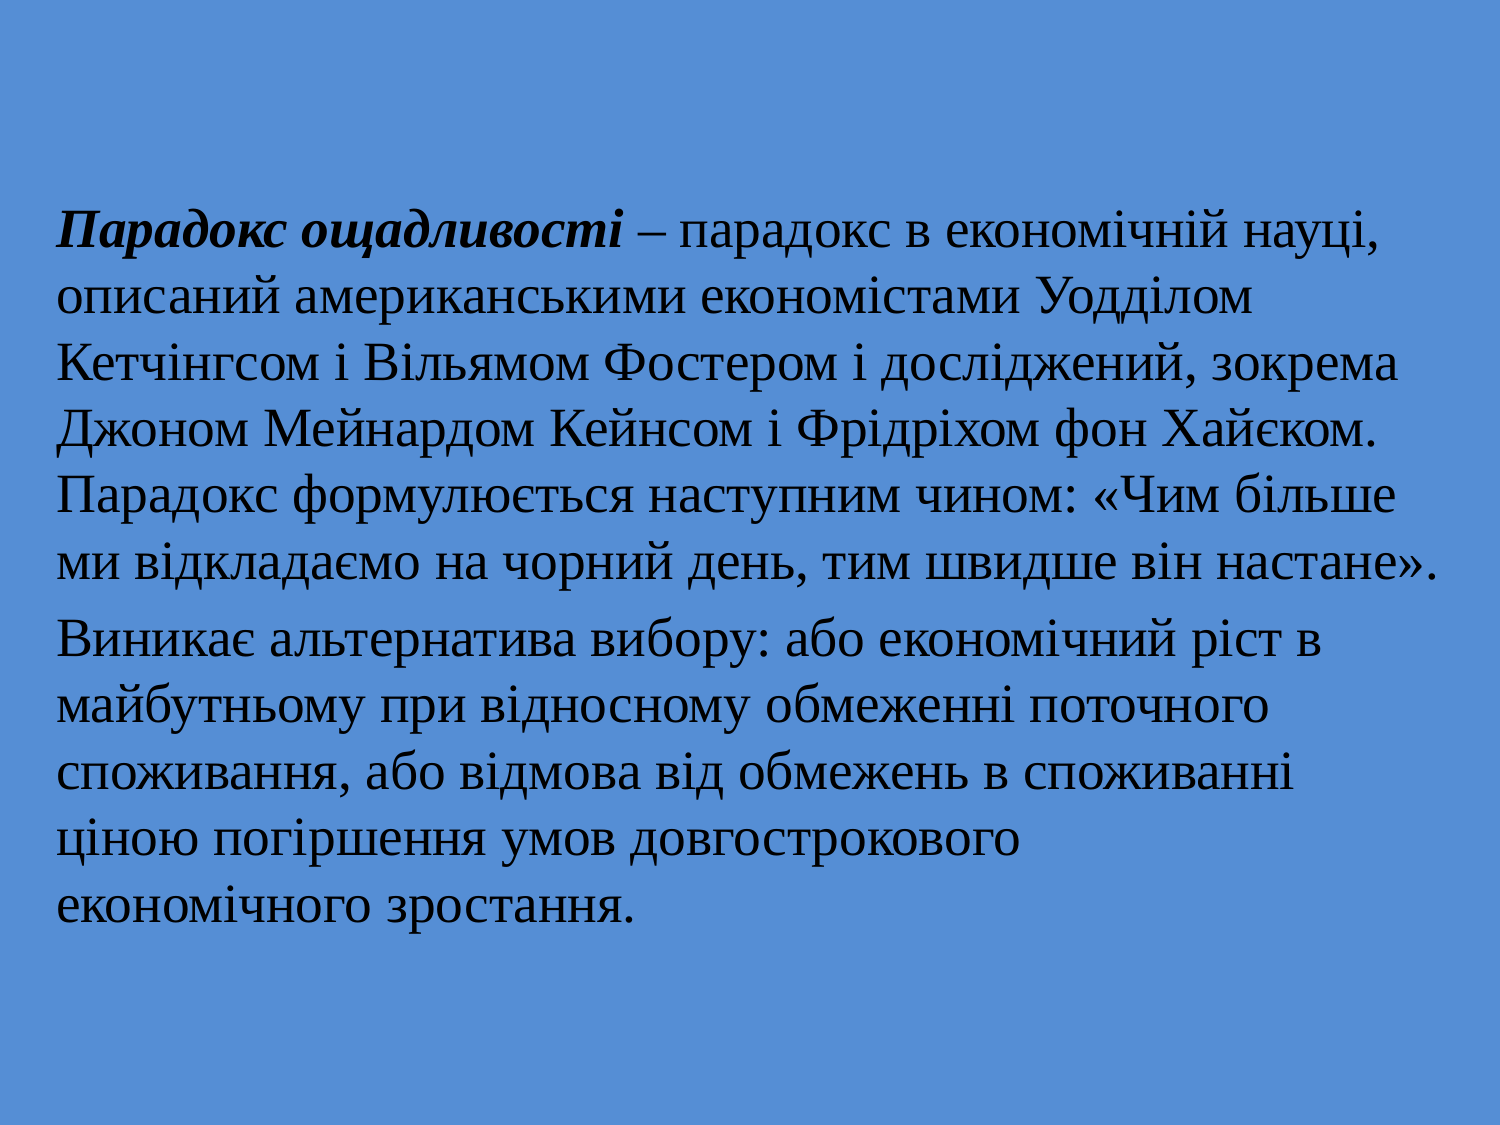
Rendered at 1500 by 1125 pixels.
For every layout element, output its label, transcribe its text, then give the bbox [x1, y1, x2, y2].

list Парадокс ощадливості – парадокс в економічній науці, описаний американськими економістами Уодділом Кетчінгсом і Вільямом Фостером і досліджений, зокрема Джоном Мейнардом Кейнсом і Фрідріхом фон Хайєком. Парадокс формулюється наступним чином: «Чим більше ми відкладаємо на чорний день, тим швидше він настане». Виникає альтернатива вибору: або економічний ріст в майбутньому при відносному обмеженні поточного споживання, або відмова від обмежень в споживанні ціною погіршення умов довгострокового економічного зростання. [41, 184, 1459, 1106]
